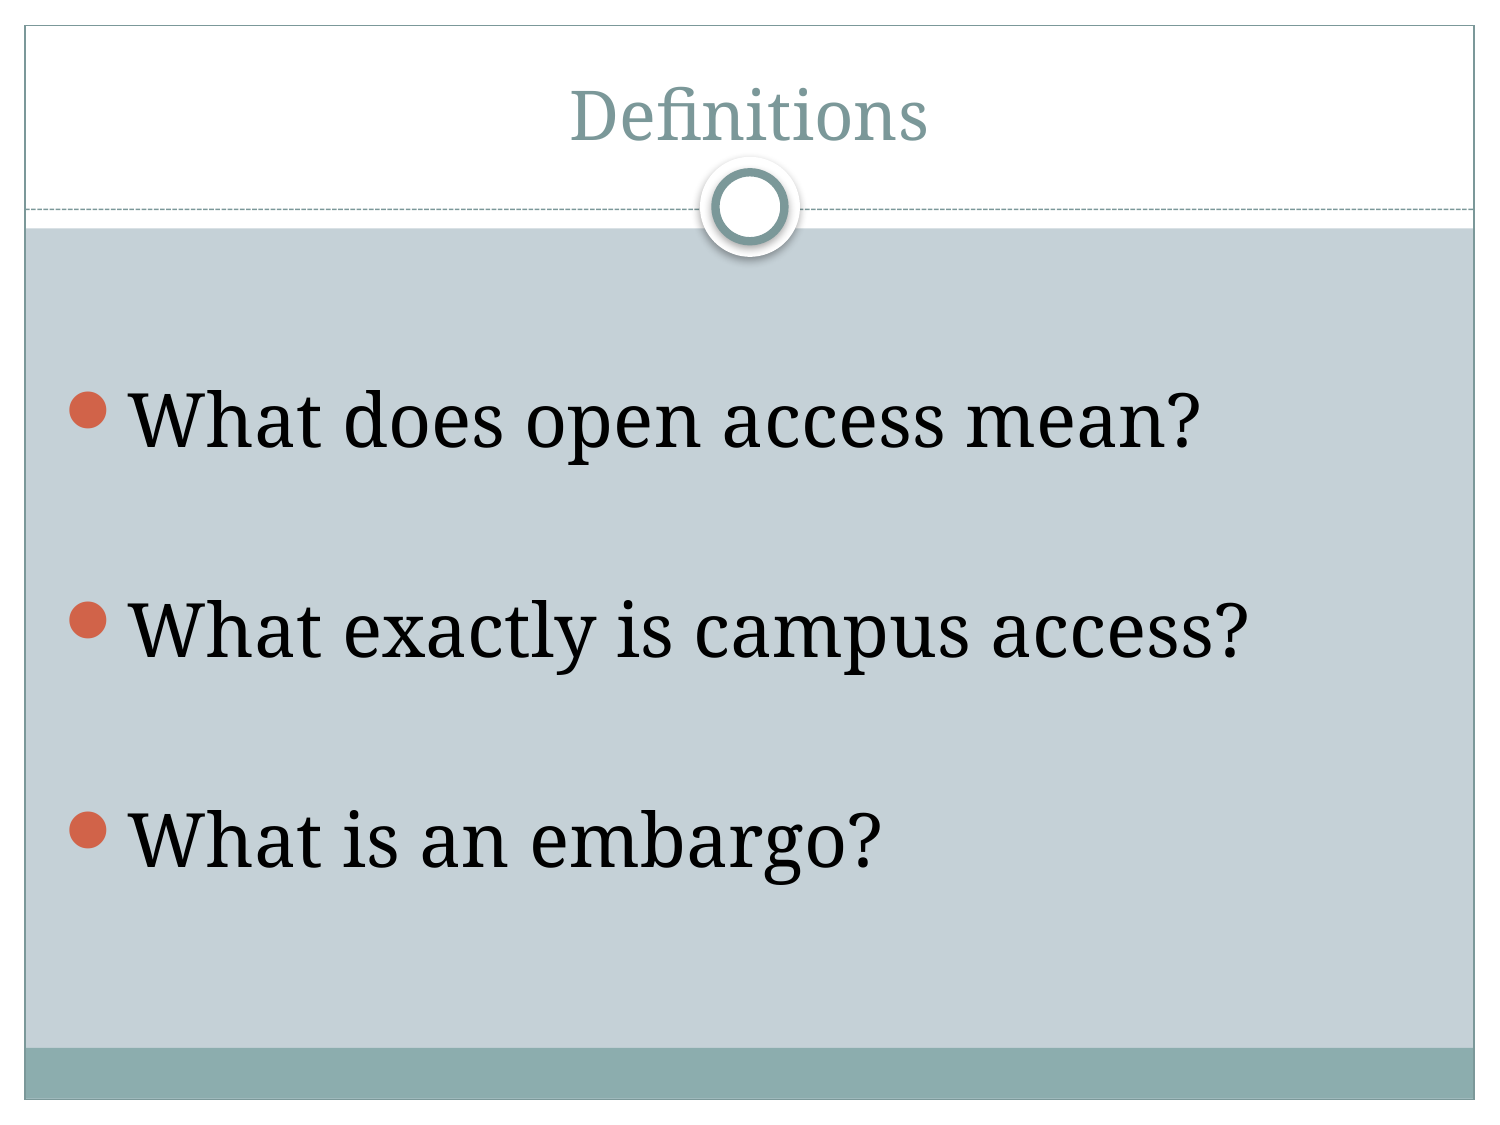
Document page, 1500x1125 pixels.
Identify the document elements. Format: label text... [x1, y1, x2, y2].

title Definitions [49, 37, 1450, 162]
list What does open access mean? What exactly is campus access? What is an embargo? [49, 250, 1445, 1001]
